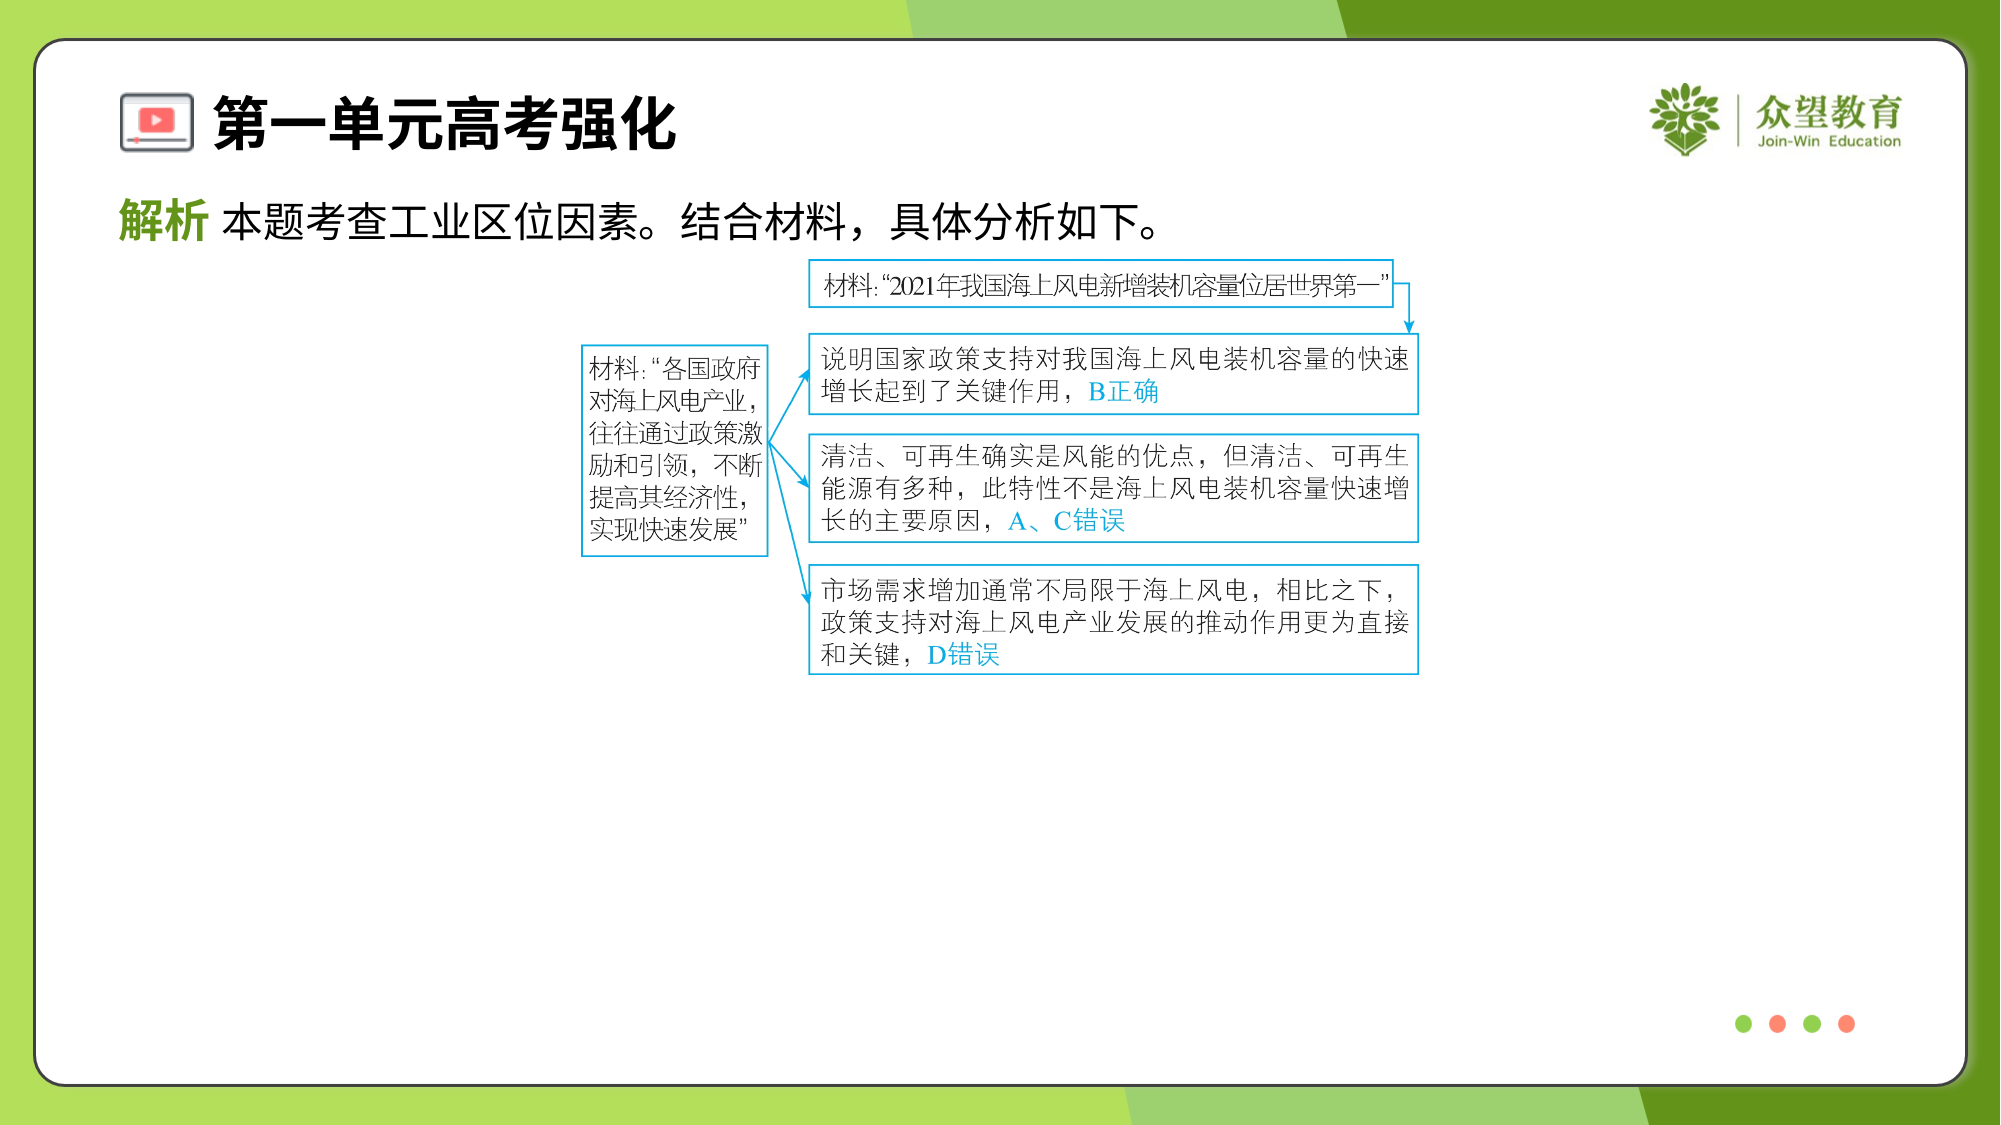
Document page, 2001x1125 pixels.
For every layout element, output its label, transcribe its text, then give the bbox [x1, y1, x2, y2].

text_box 解析 本题考查工业区位因素。结合材料，具体分析如下。 [118, 164, 1883, 237]
picture [0, 0, 2000, 1125]
